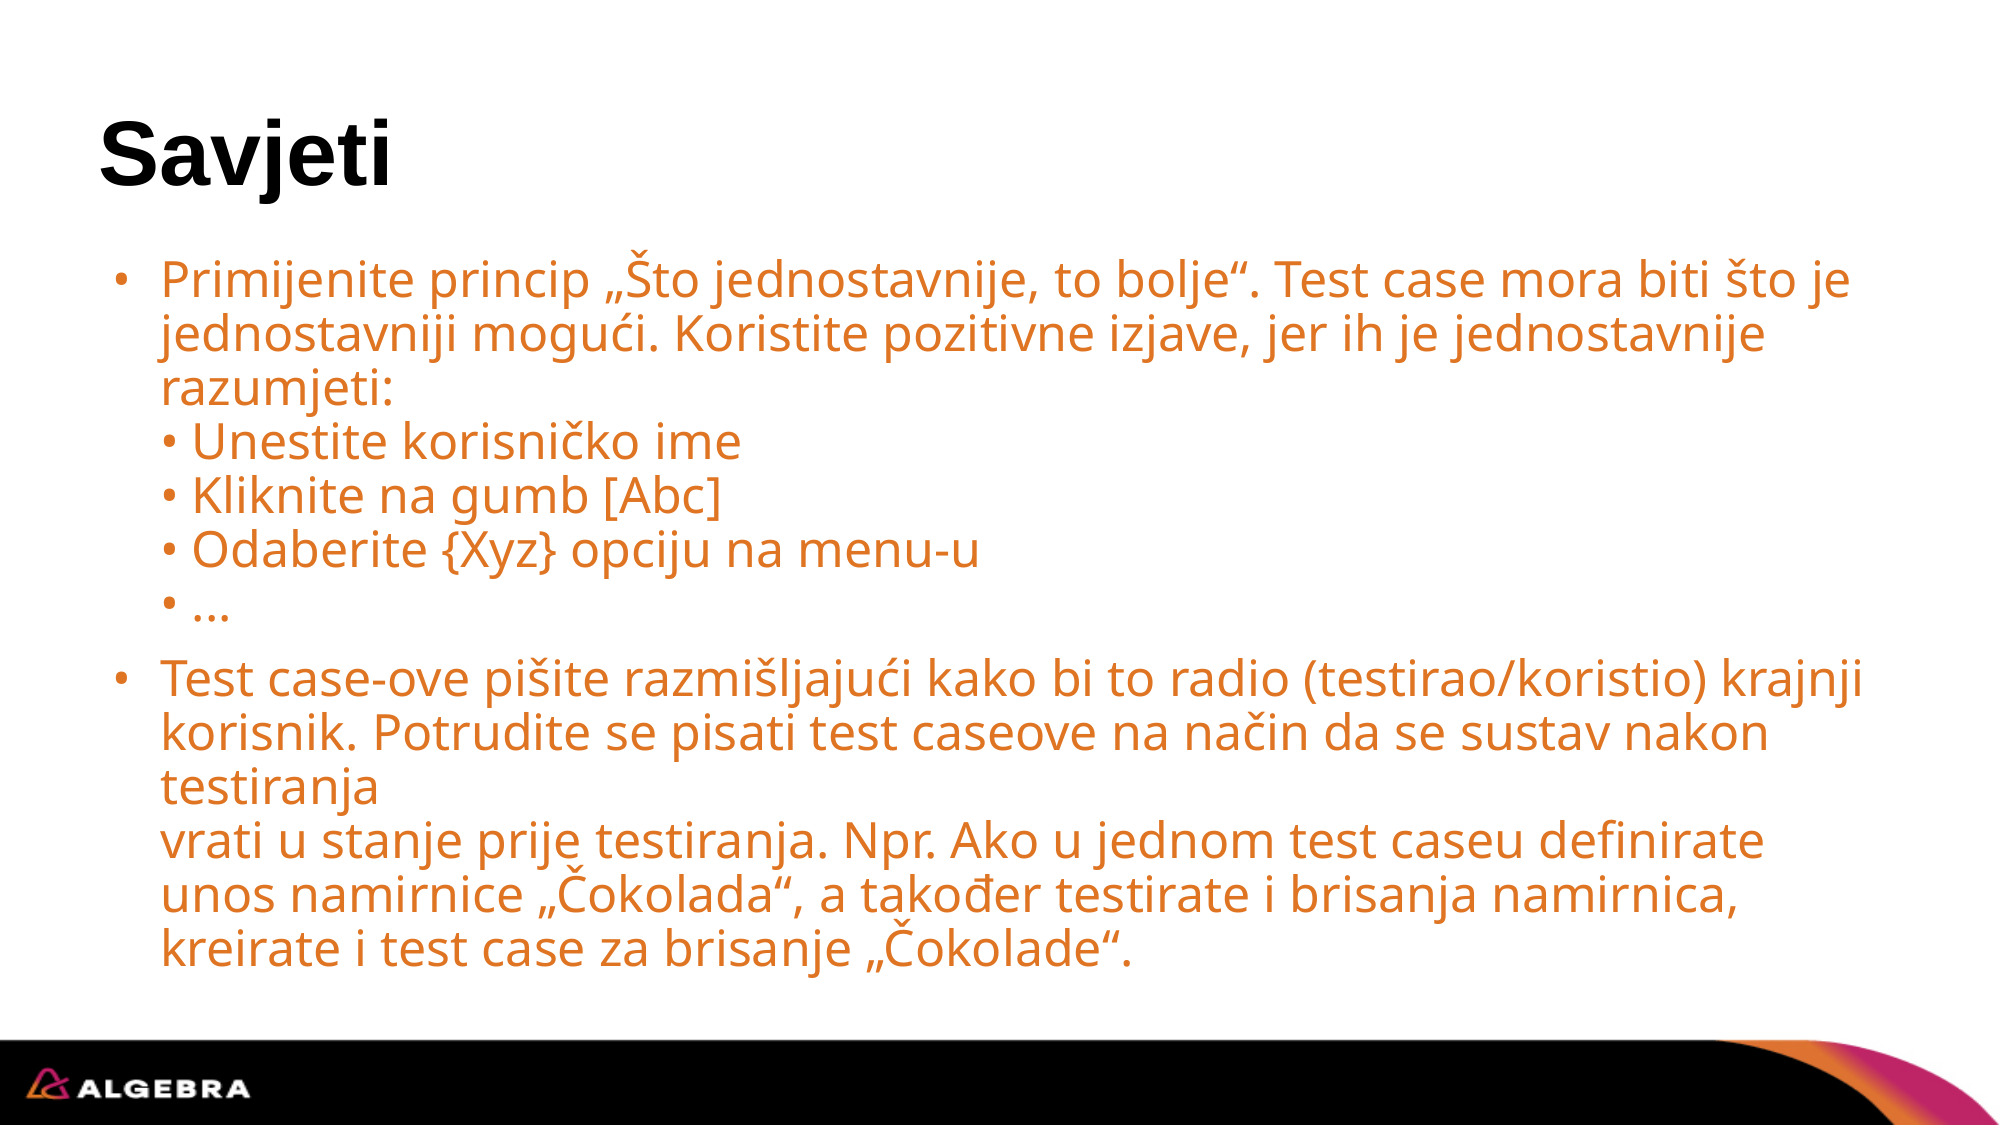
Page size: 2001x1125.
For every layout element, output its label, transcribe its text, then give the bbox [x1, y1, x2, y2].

title Savjeti [98, 81, 1910, 213]
list Primijenite princip „Što jednostavnije, to bolje“. Test case mora biti što je jednostavniji mogući. Koristite pozitivne izjave, jer ih je jednostavnije razumjeti: • Unestite korisničko ime • Kliknite na gumb [Abc] • Odaberite {Xyz} opciju na menu-u • ... Test case-ove pišite razmišljajući kako bi to radio (testirao/koristio) krajnji korisnik. Potrudite se pisati test caseove na način da se sustav nakon testiranja vrati u stanje prije testiranja. Npr. Ako u jednom test caseu definirate unos namirnice „Čokolada“, a također testirate i brisanja namirnica, kreirate i test case za brisanje „Čokolade“. [98, 246, 1908, 991]
picture [0, 0, 2001, 1125]
